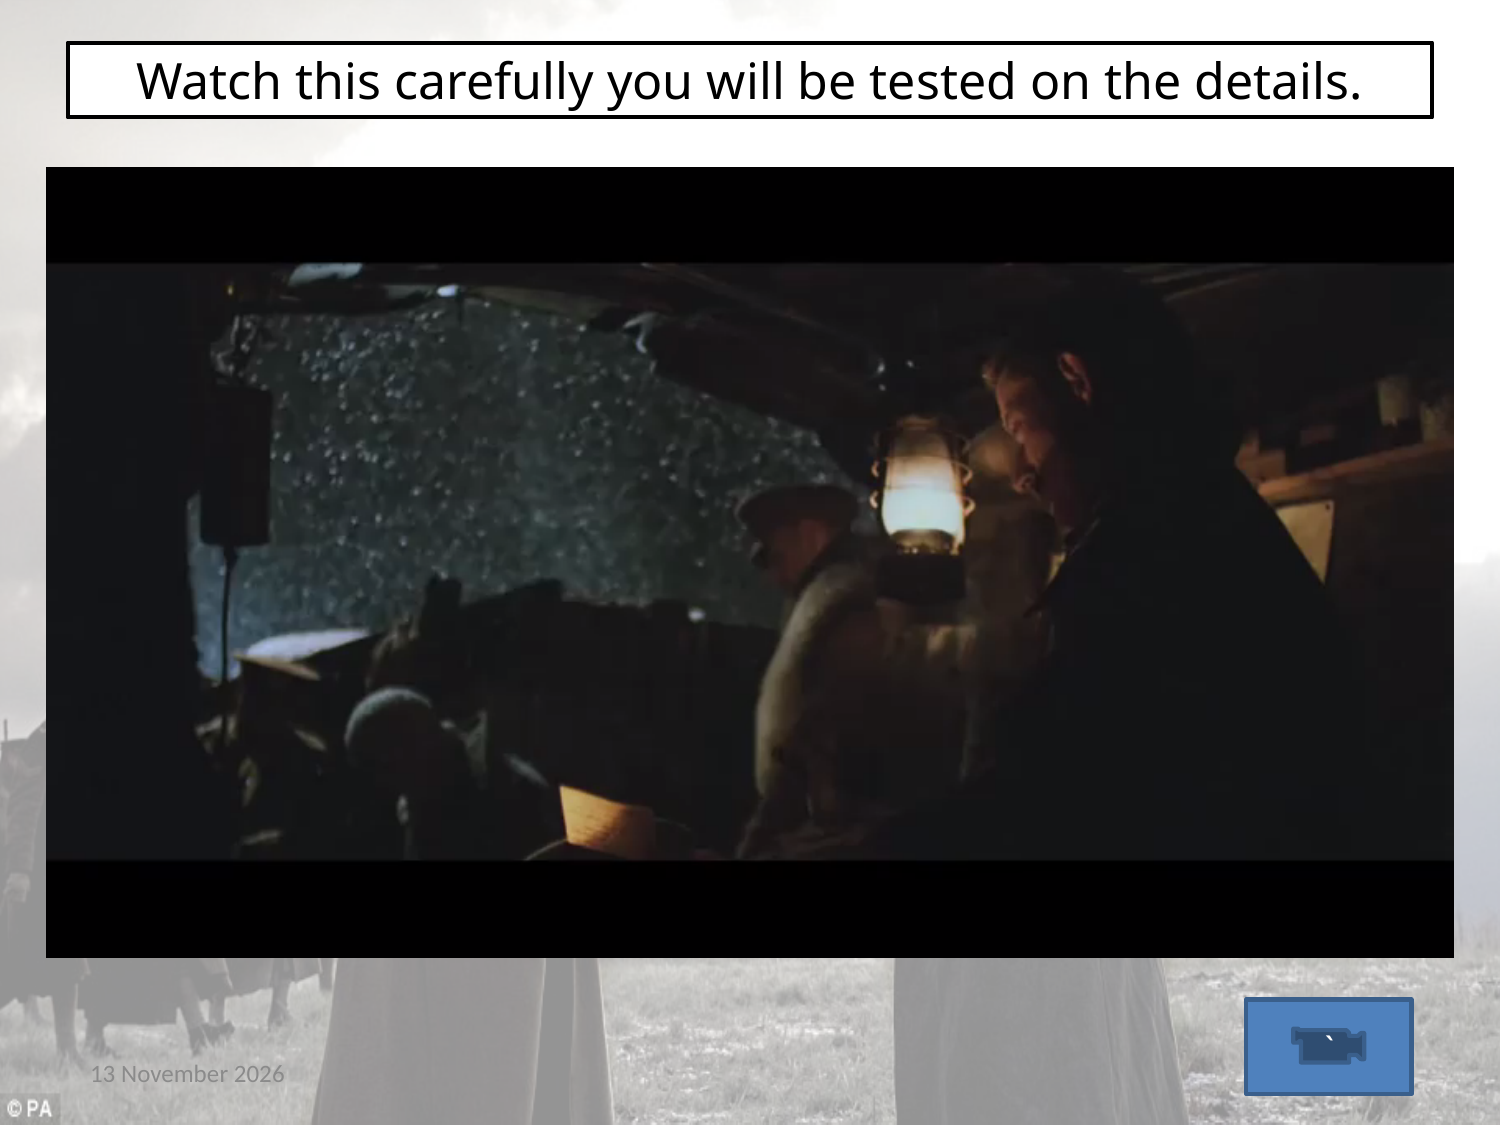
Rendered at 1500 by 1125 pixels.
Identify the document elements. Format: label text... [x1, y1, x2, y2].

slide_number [75, 1042, 425, 1103]
text_box ` [1244, 997, 1414, 1096]
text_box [45, 166, 1455, 959]
text_box Watch this carefully you will be tested on the details. [66, 41, 1434, 119]
